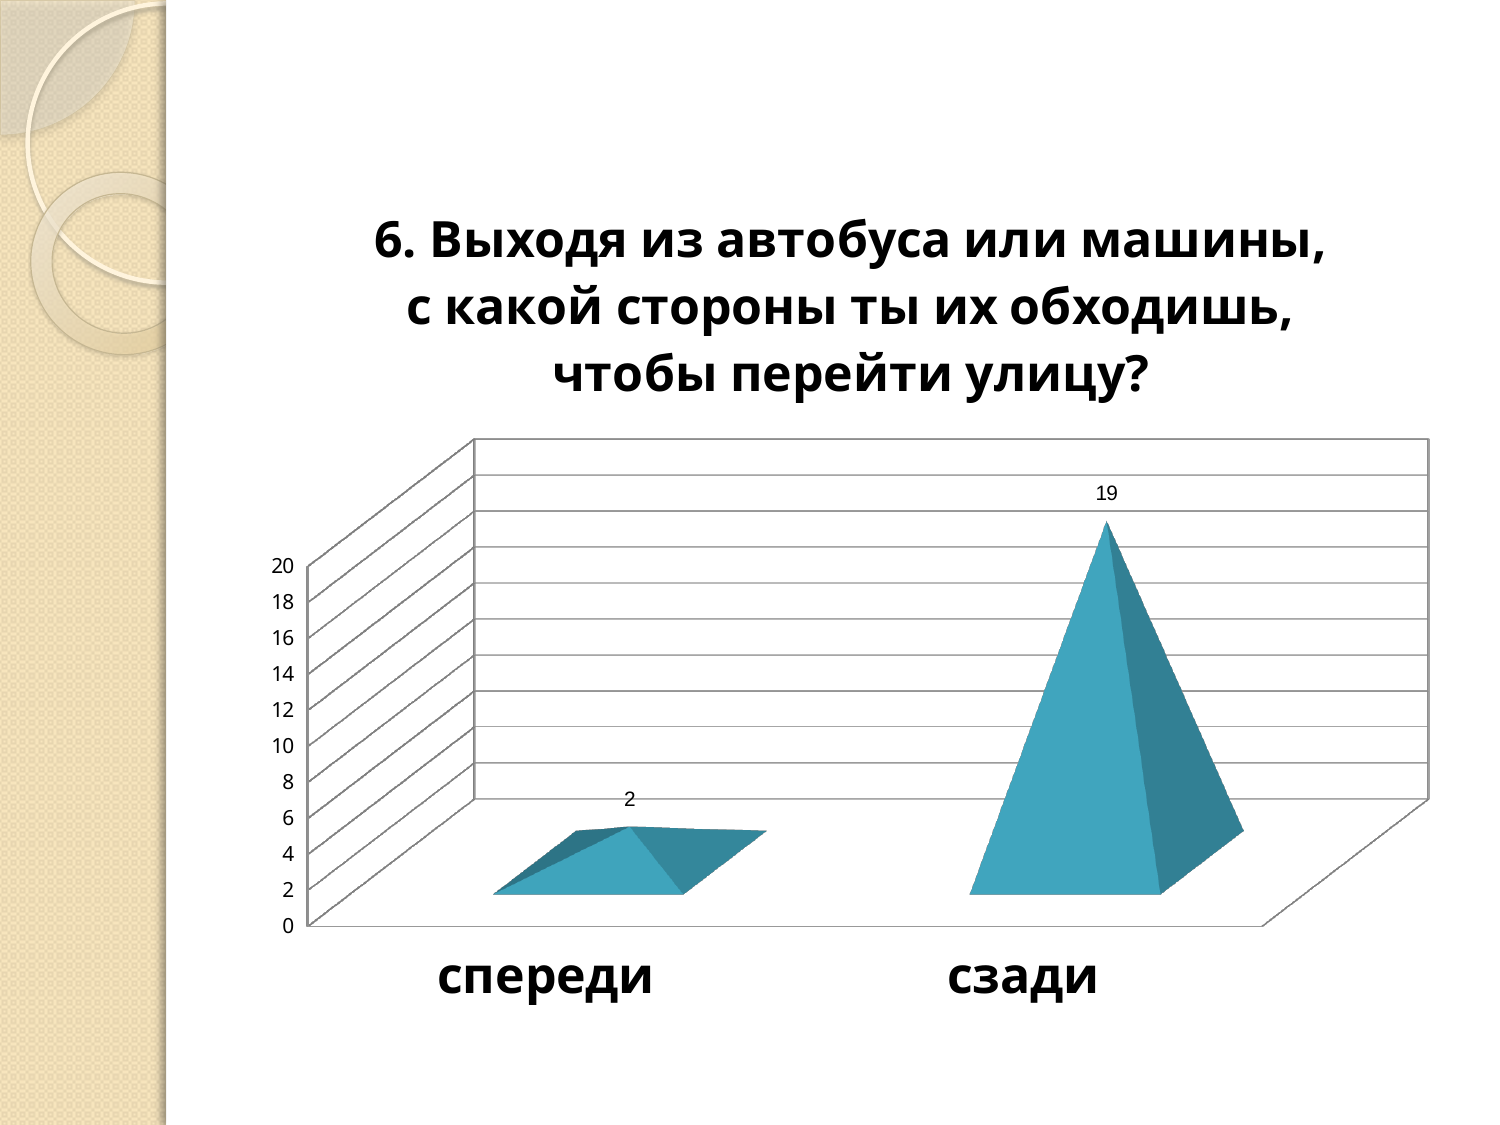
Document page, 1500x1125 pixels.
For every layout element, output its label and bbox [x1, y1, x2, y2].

chart [235, 163, 1466, 1026]
